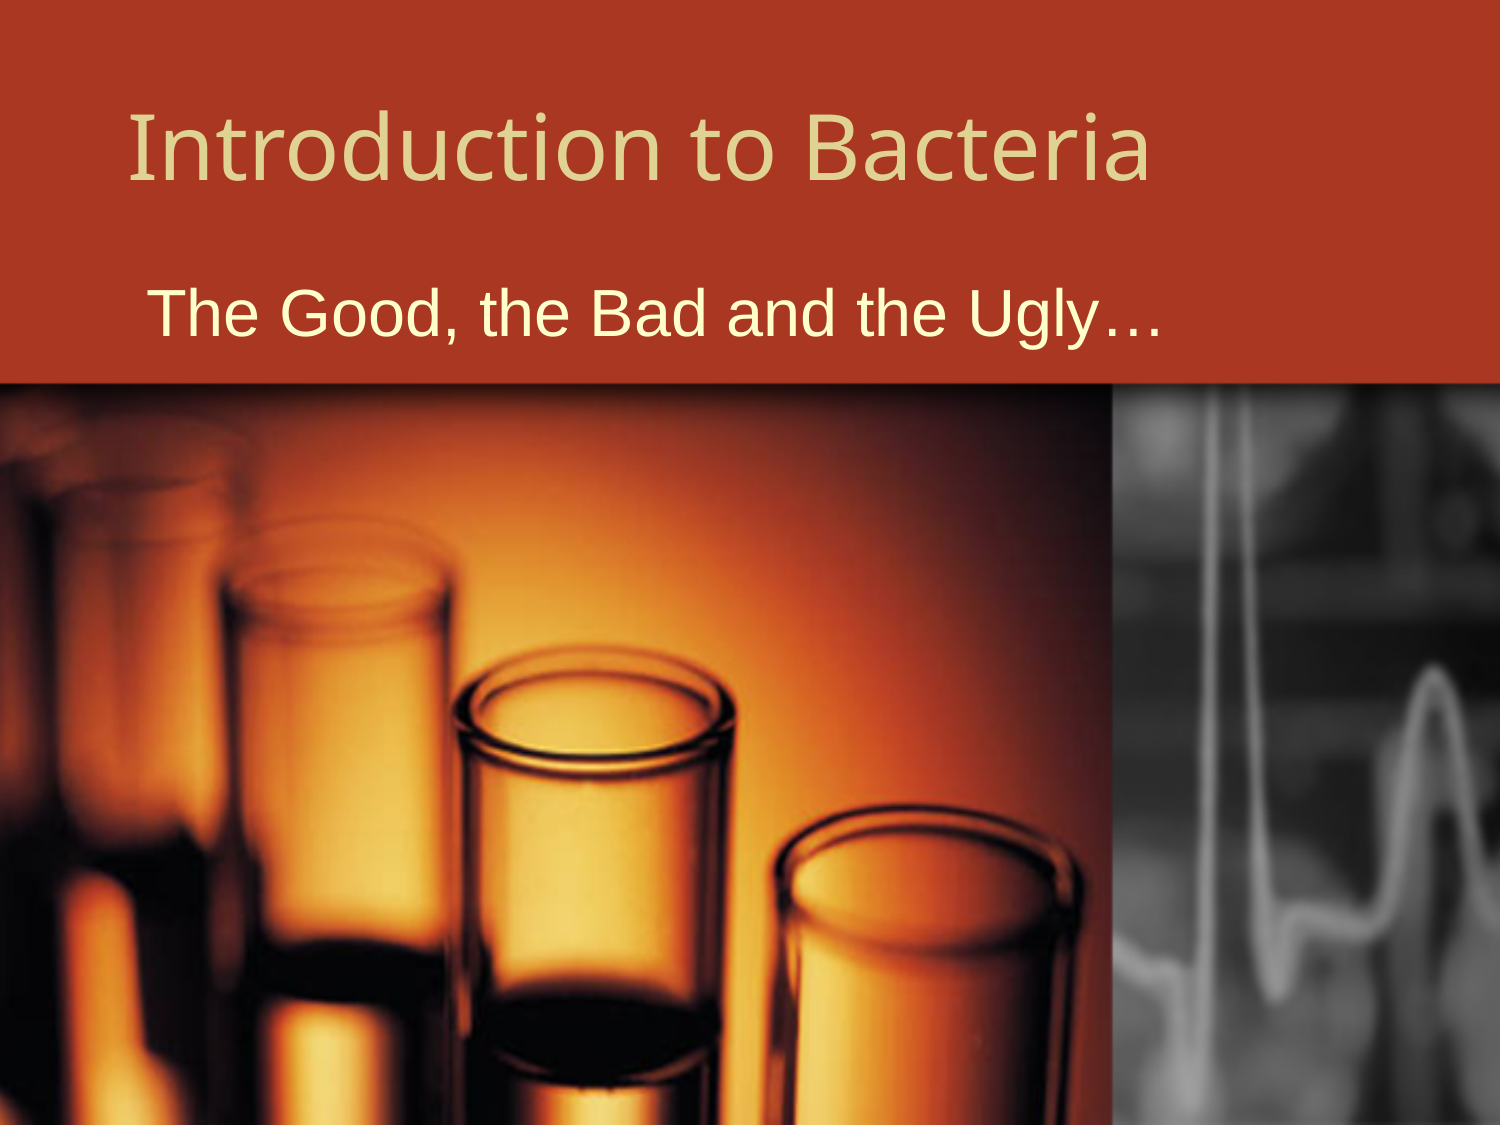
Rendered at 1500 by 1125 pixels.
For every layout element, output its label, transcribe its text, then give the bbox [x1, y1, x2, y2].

title Introduction to Bacteria [112, 49, 1388, 238]
picture [0, 0, 1500, 1125]
subtitle The Good, the Bad and the Ugly… [112, 262, 1263, 388]
